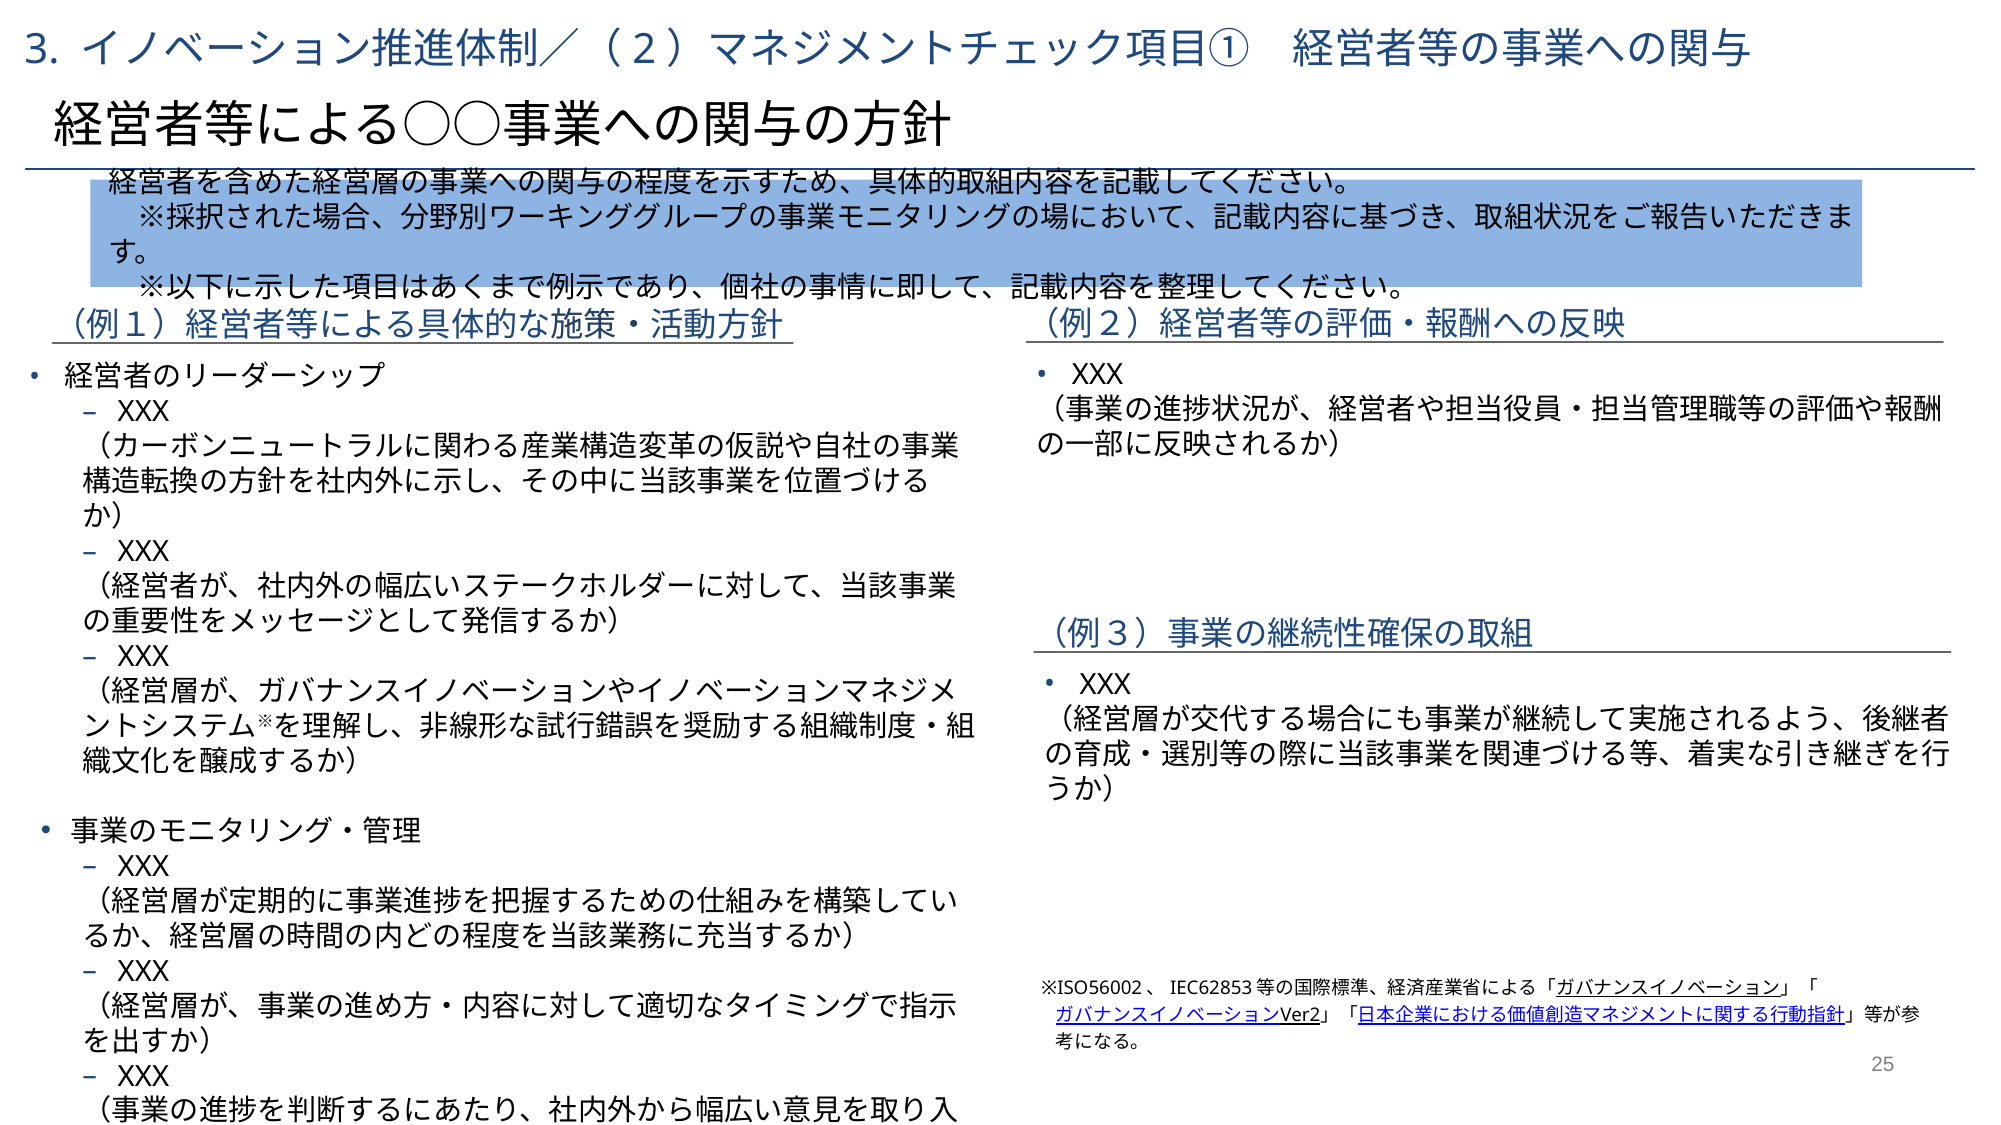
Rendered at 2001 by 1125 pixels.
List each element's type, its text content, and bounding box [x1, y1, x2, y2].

text_box XXX （事業の進捗状況が、経営者や担当役員・担当管理職等の評価や報酬の一部に反映されるか） [1018, 355, 1947, 491]
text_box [52, 295, 794, 344]
text_box 経営者のリーダーシップ XXX （カーボンニュートラルに関わる産業構造変革の仮説や自社の事業構造転換の方針を社内外に示し、その中に当該事業を位置づけるか） XXX （経営者が、社内外の幅広いステークホルダーに対して、当該事業の重要性をメッセージとして発信するか） XXX （経営層が、ガバナンスイノベーションやイノベーションマネジメントシステム※を理解し、非線形な試行錯誤を奨励する組織制度・組織文化を醸成するか） 事業のモニタリング・管理 XXX （経営層が定期的に事業進捗を把握するための仕組みを構築しているか、経営層の時間の内どの程度を当該業務に充当するか） XXX （経営層が、事業の進め方・内容に対して適切なタイミングで指示を出すか） XXX （事業の進捗を判断するにあたり、社内外から幅広い意見を取り入れるか） XXX （事業化を判断するために、どのようなKPI・条件を予め設定しておくか） [11, 357, 986, 1125]
text_box XXX （経営層が交代する場合にも事業が継続して実施されるよう、後継者の育成・選別等の際に当該事業を関連づける等、着実な引き継ぎを行うか） [1026, 665, 1955, 801]
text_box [1026, 294, 1944, 343]
text_box 経営者等による○○事業への関与の方針 [53, 99, 1899, 154]
text_box 経営者を含めた経営層の事業への関与の程度を示すため、具体的取組内容を記載してください。 ※採択された場合、分野別ワーキンググループの事業モニタリングの場において、記載内容に基づき、取組状況をご報告いただきます。 ※以下に示した項目はあくまで例示であり、個社の事情に即して、記載内容を整理してください。 [90, 179, 1863, 287]
text_box 3. イノベーション推進体制／（2）マネジメントチェック項目① 経営者等の事業への関与 [24, 28, 1974, 74]
text_box ※ISO56002、IEC62853等の国際標準、経済産業省による「ガバナンスイノベーション」「ガバナンスイノベーションVer2」「日本企業における価値創造マネジメントに関する行動指針」等が参考になる。 [1026, 942, 1948, 1086]
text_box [1033, 604, 1952, 653]
